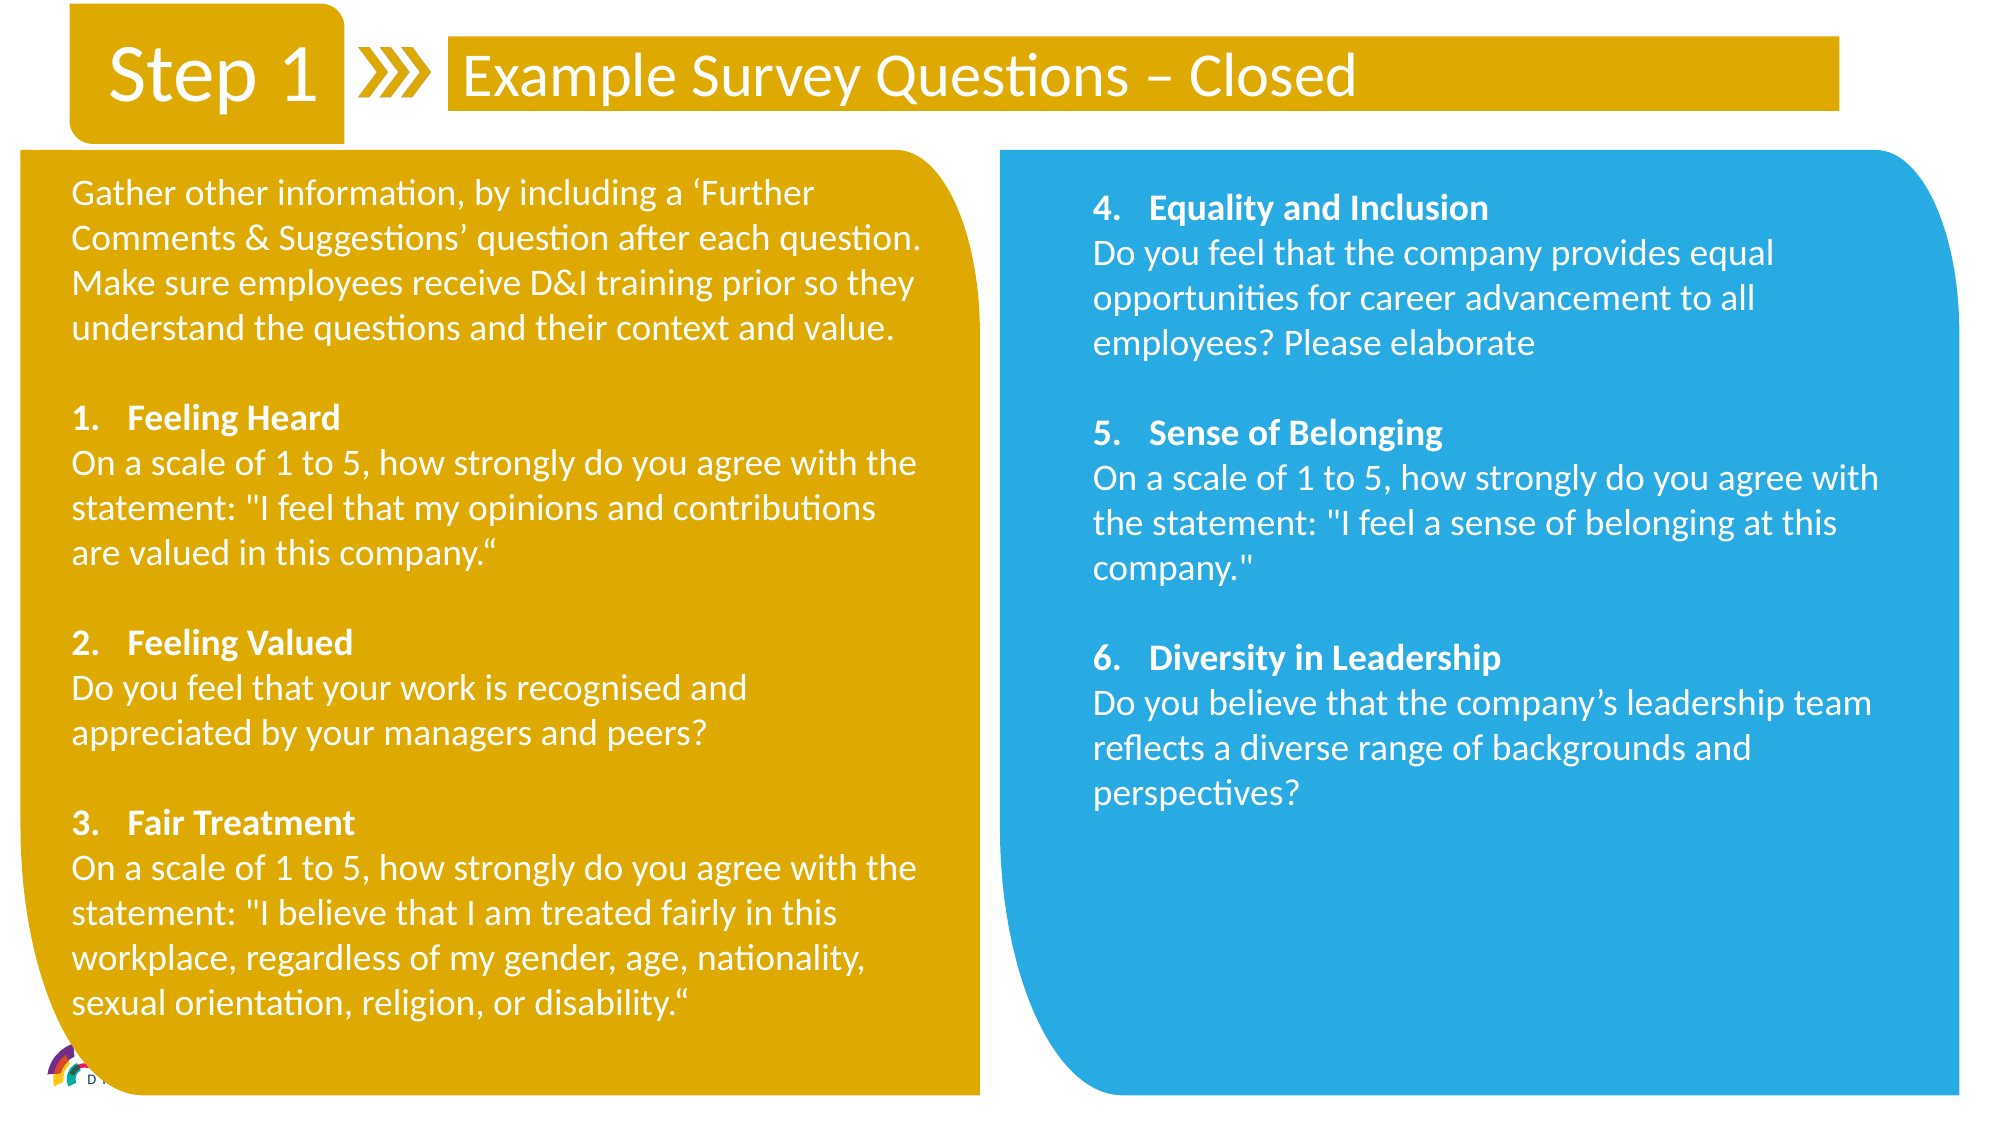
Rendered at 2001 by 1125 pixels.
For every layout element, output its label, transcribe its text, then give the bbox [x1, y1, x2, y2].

text_box Example Survey Questions – Closed [448, 36, 1840, 111]
list Gather other information, by including a ‘Further Comments & Suggestions’ question after each question. Make sure employees receive D&I training prior so they understand the questions and their context and value. Feeling Heard On a scale of 1 to 5, how strongly do you agree with the statement: "I feel that my opinions and contributions are valued in this company.“ Feeling Valued Do you feel that your work is recognised and appreciated by your managers and peers? Fair Treatment On a scale of 1 to 5, how strongly do you agree with the statement: "I believe that I am treated fairly in this workplace, regardless of my gender, age, nationality, sexual orientation, religion, or disability.“ [56, 160, 950, 725]
text_box Equality and Inclusion Do you feel that the company provides equal opportunities for career advancement to all employees? Please elaborate Sense of Belonging On a scale of 1 to 5, how strongly do you agree with the statement: "I feel a sense of belonging at this company." Diversity in Leadership Do you believe that the company’s leadership team reflects a diverse range of backgrounds and perspectives? [1078, 175, 1901, 866]
text_box Step 1 [0, 0, 335, 132]
picture [351, 29, 437, 115]
text_box [71, 7, 346, 145]
